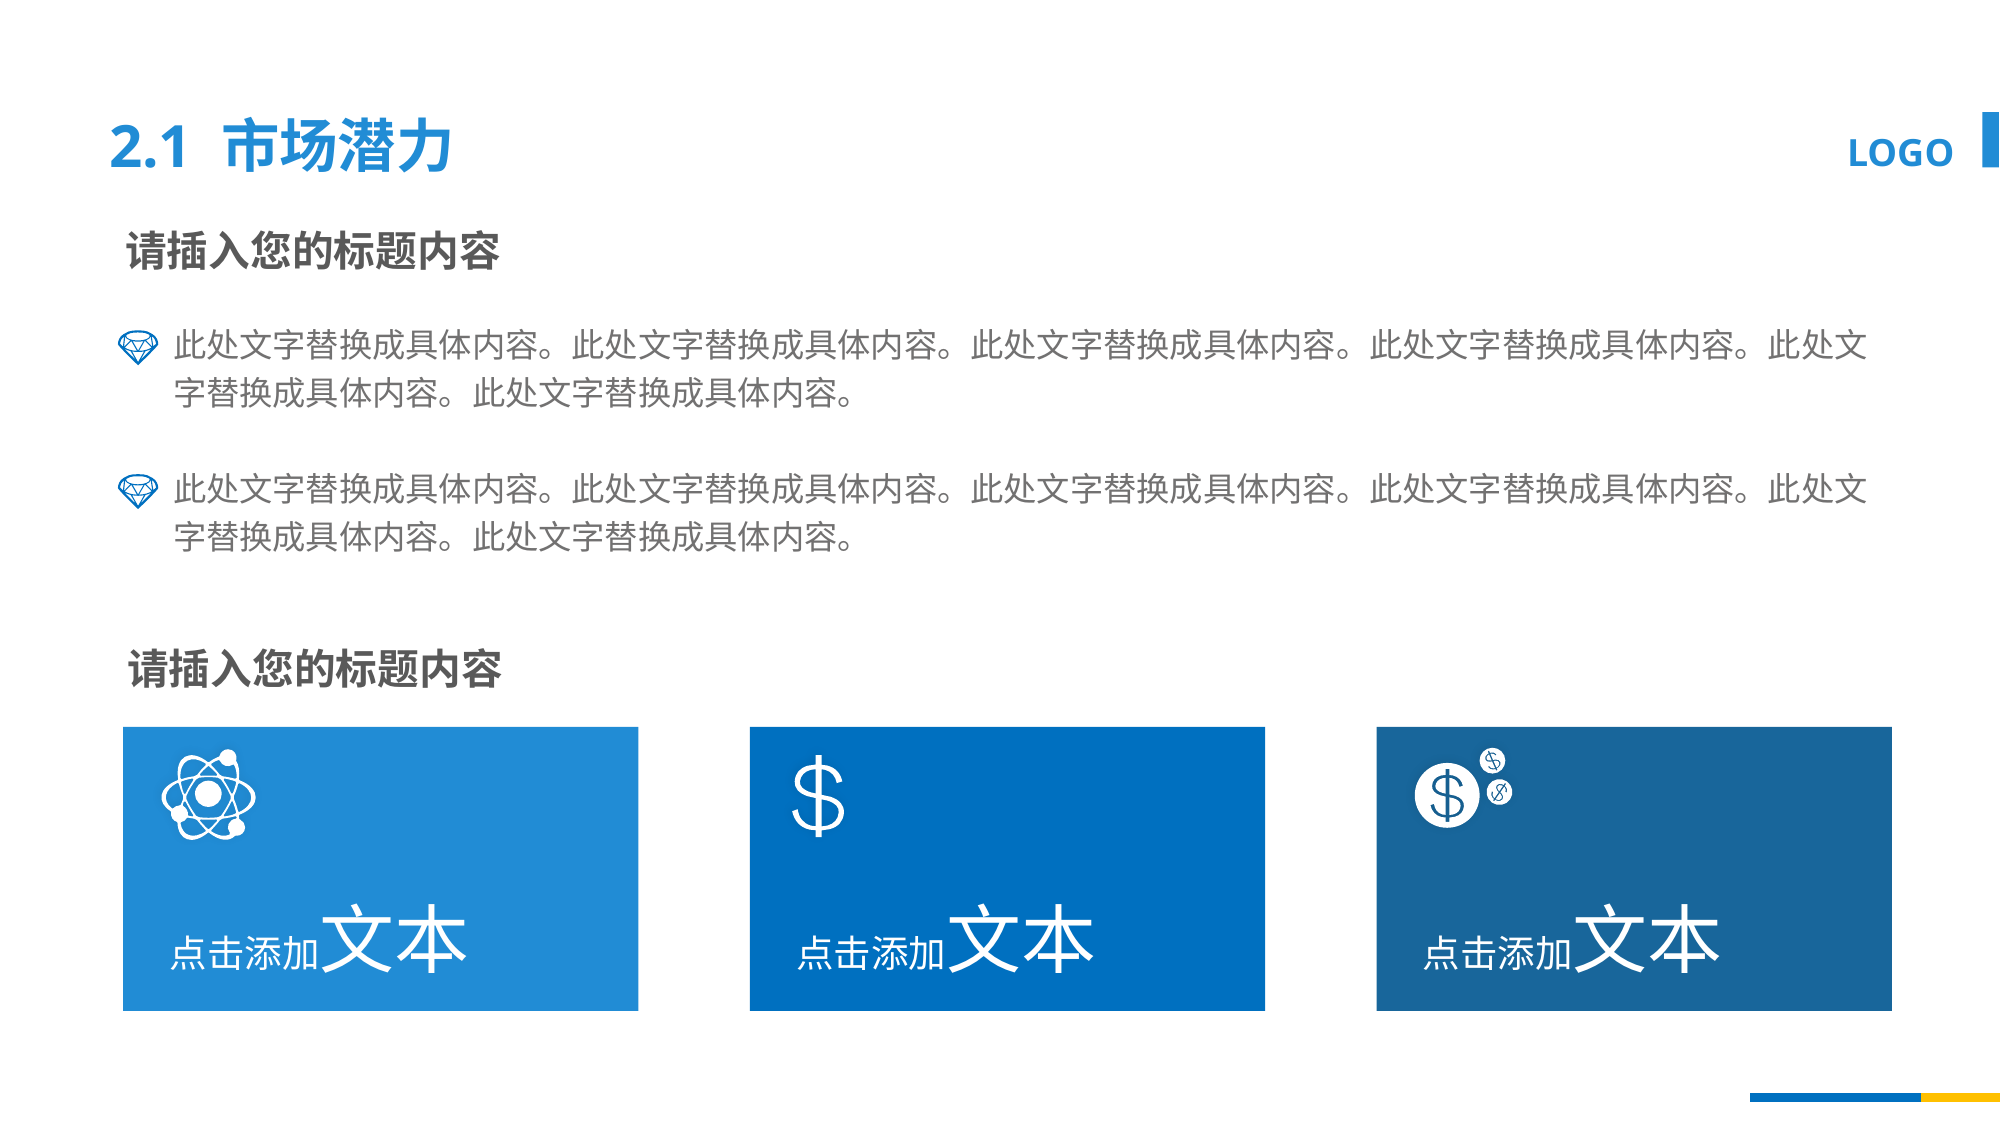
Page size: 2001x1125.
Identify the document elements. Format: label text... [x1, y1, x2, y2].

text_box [117, 308, 1912, 418]
text_box 请插入您的标题内容 [112, 635, 639, 700]
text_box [123, 726, 639, 1011]
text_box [749, 726, 1266, 1011]
text_box 请插入您的标题内容 [110, 217, 637, 282]
text_box 2.1 市场潜力 [109, 104, 455, 187]
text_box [117, 452, 1912, 561]
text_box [1376, 726, 1892, 1011]
